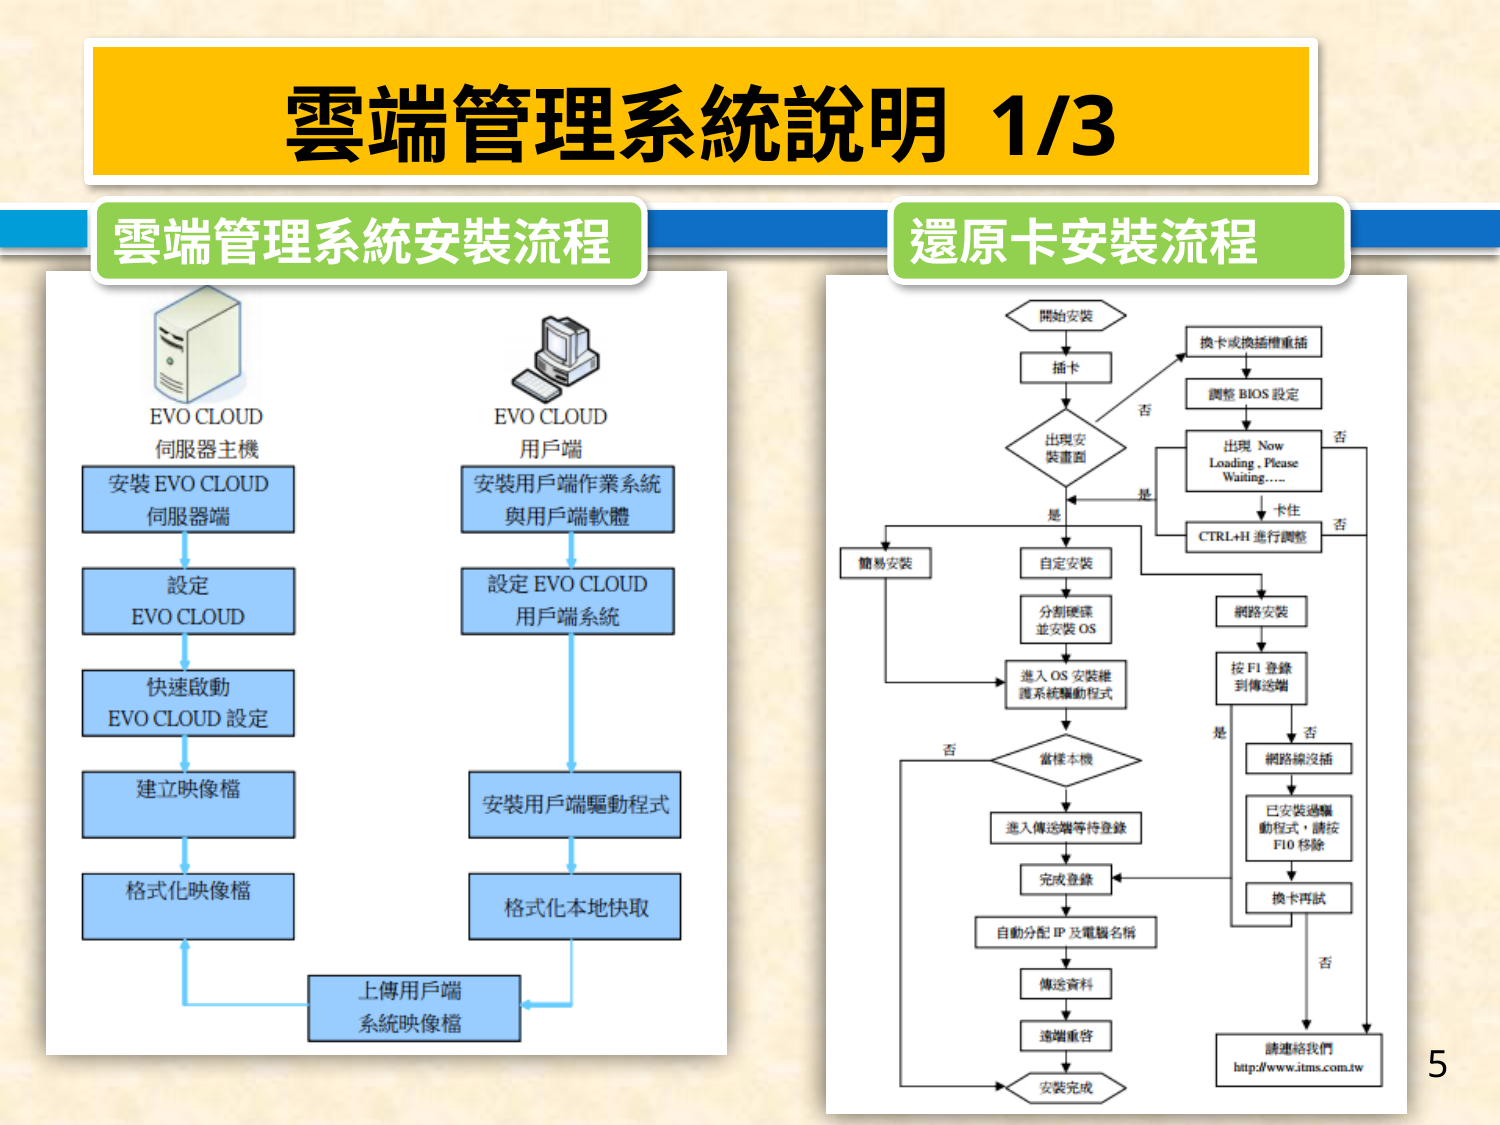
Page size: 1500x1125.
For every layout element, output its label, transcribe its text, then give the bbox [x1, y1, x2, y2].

text_box 雲端管理系統安裝流程 [92, 197, 647, 270]
picture [0, 0, 1500, 202]
text_box 雲端管理系統說明 1/3 [87, 41, 1315, 181]
picture [0, 255, 1500, 1125]
text_box 還原卡安裝流程 [889, 197, 1350, 274]
slide_number 5 [1425, 1023, 1488, 1109]
